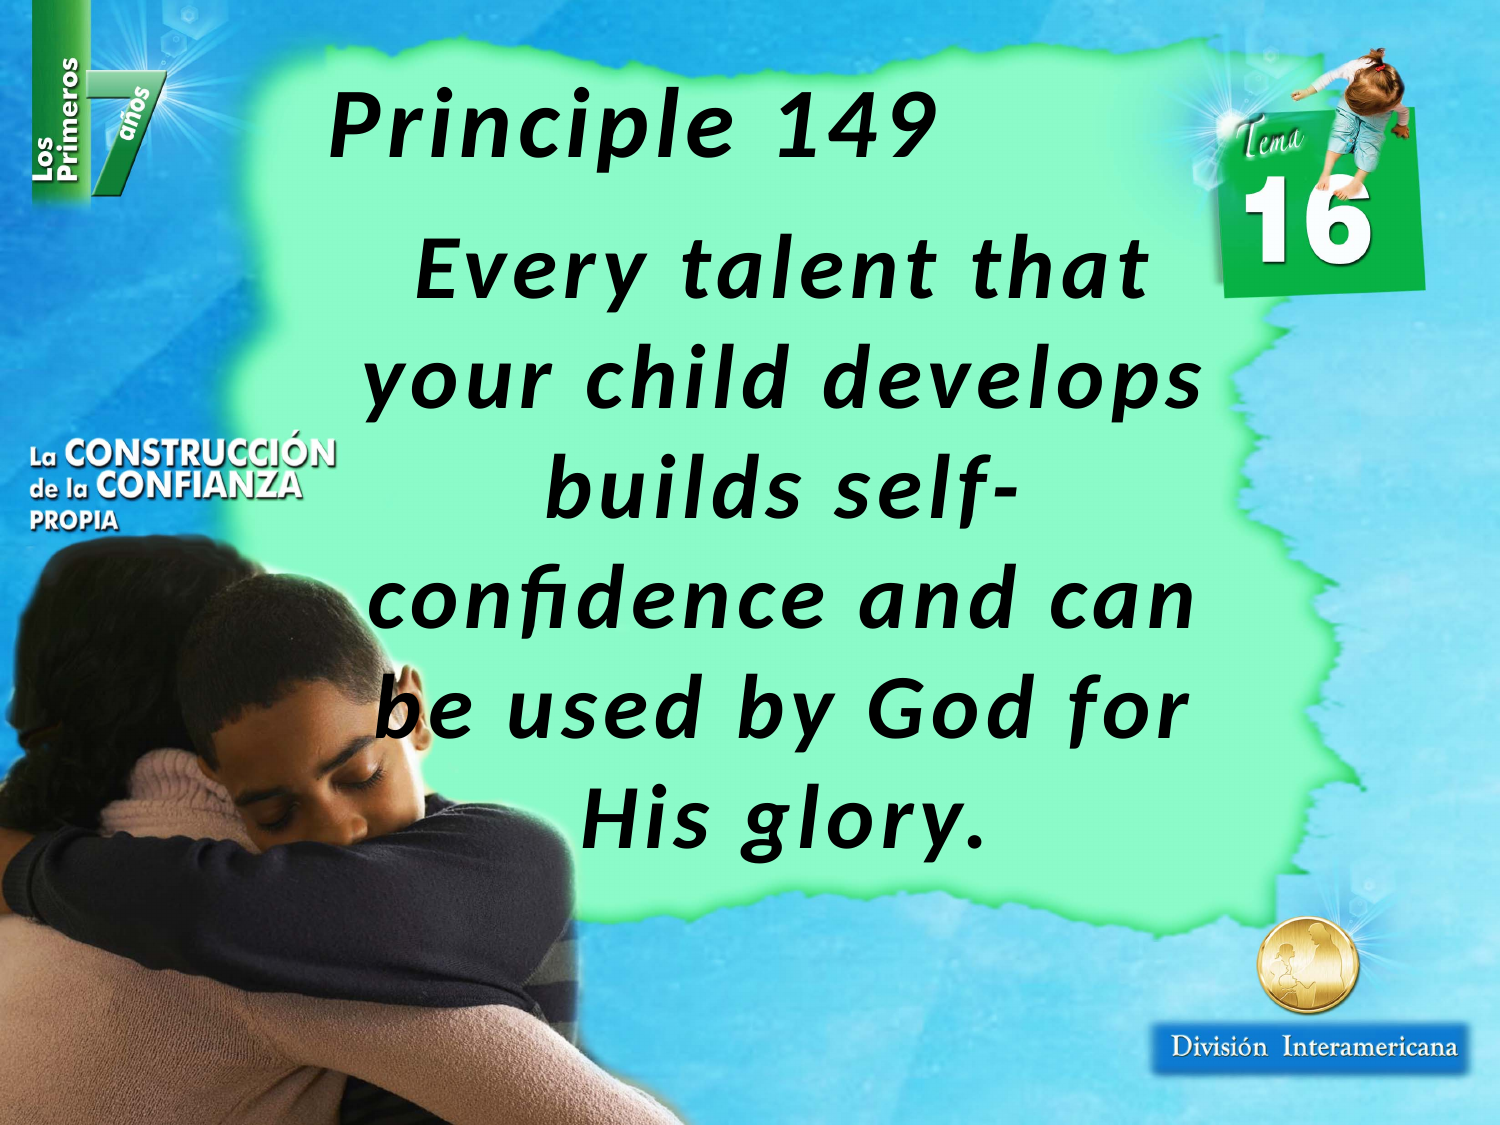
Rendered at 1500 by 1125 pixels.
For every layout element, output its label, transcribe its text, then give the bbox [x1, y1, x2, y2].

text_box Principle 149 Every talent that your child develops builds self-confidence and can be used by God for His glory. [312, 50, 1258, 875]
picture [0, 0, 1500, 1125]
